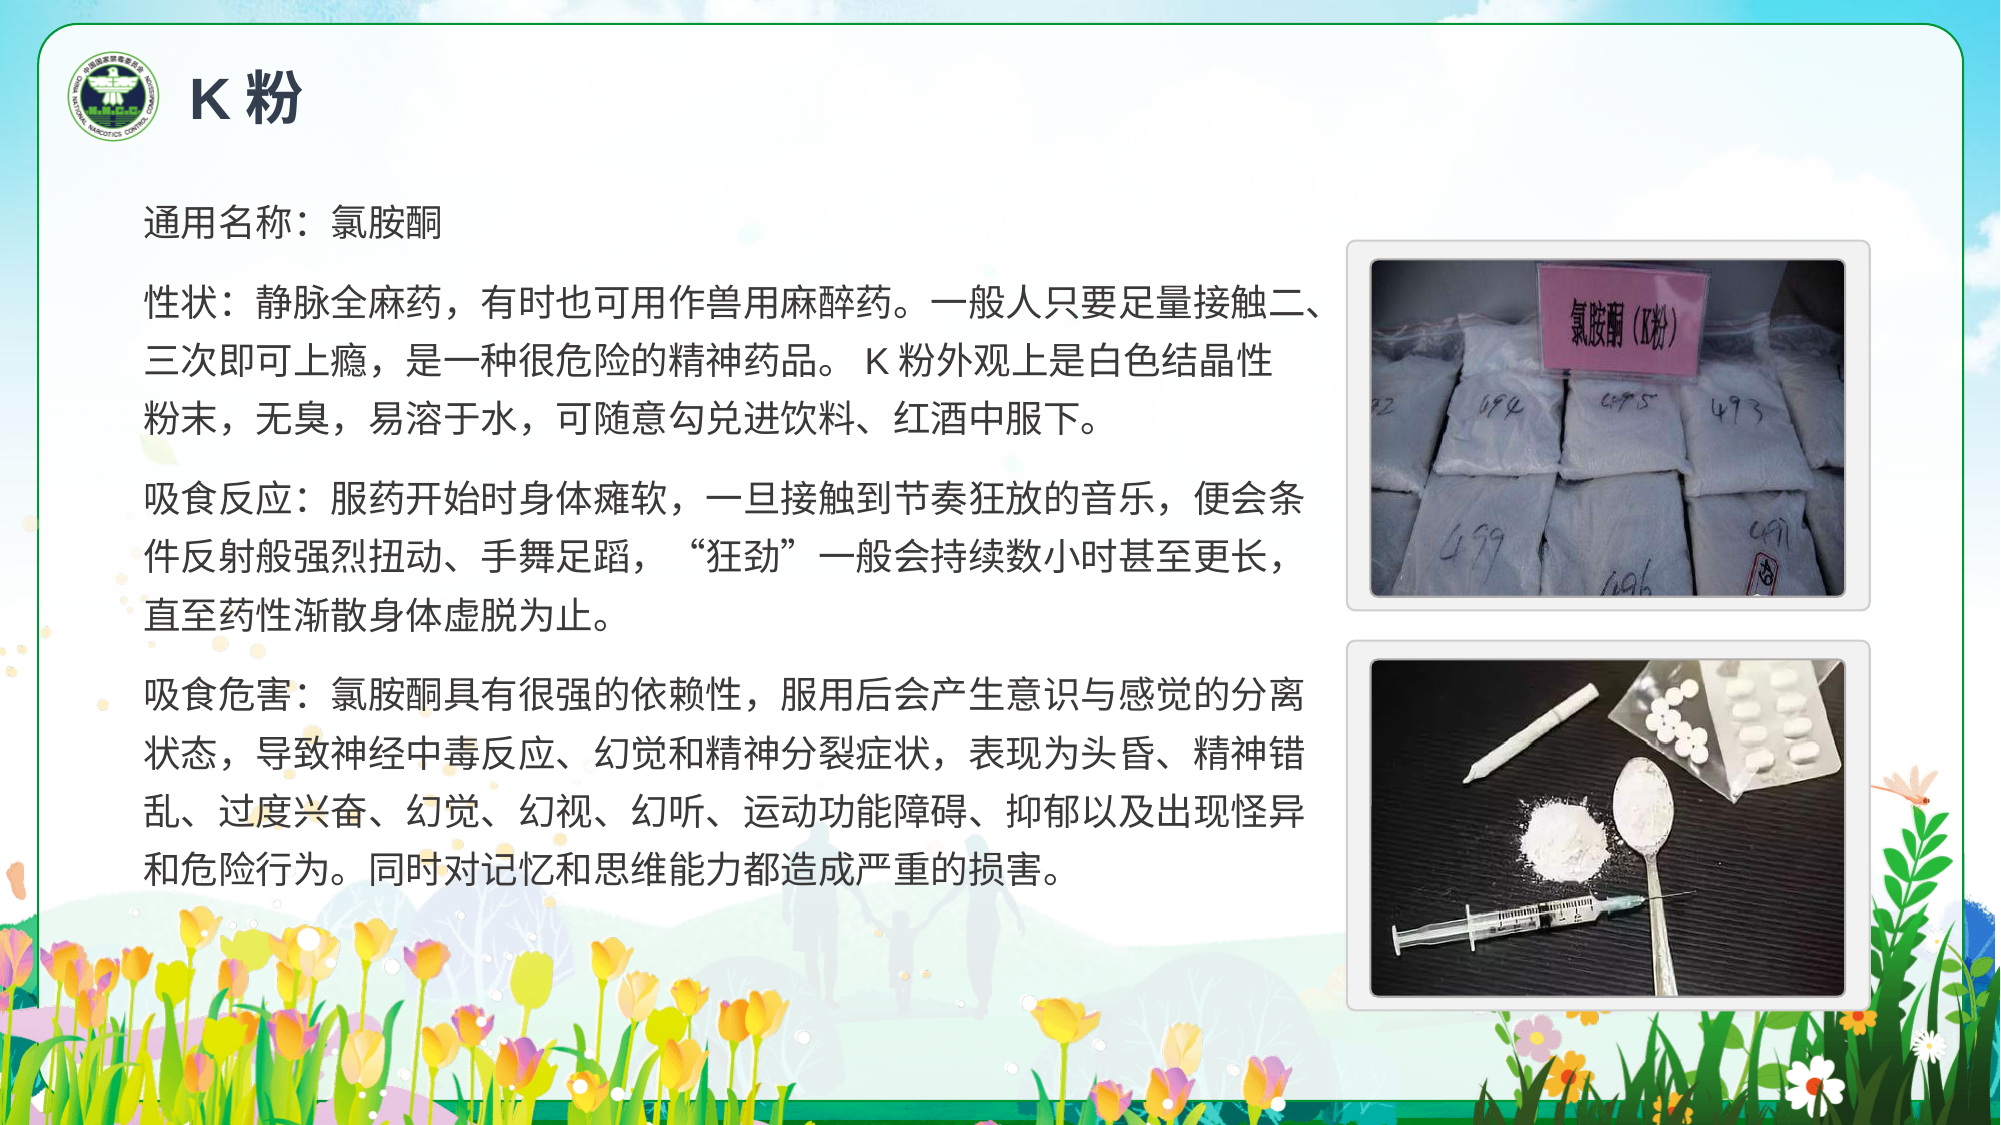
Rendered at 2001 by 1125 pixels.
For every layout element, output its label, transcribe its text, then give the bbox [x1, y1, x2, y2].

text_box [1346, 240, 1870, 611]
text_box K粉 [175, 53, 1107, 140]
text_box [1346, 640, 1870, 1011]
picture [0, 0, 2001, 1125]
text_box 通用名称：氯胺酮 性状：静脉全麻药，有时也可用作兽用麻醉药。一般人只要足量接触二、三次即可上瘾，是一种很危险的精神药品。K粉外观上是白色结晶性粉末，无臭，易溶于水，可随意勾兑进饮料、红酒中服下。 吸食反应：服药开始时身体瘫软，一旦接触到节奏狂放的音乐，便会条件反射般强烈扭动、手舞足蹈，“狂劲”一般会持续数小时甚至更长，直至药性渐散身体虚脱为止。 吸食危害：氯胺酮具有很强的依赖性，服用后会产生意识与感觉的分离状态，导致神经中毒反应、幻觉和精神分裂症状，表现为头昏、精神错乱、过度兴奋、幻觉、幻视、幻听、运动功能障碍、抑郁以及出现怪异和危险行为。同时对记忆和思维能力都造成严重的损害。 [128, 178, 1323, 920]
